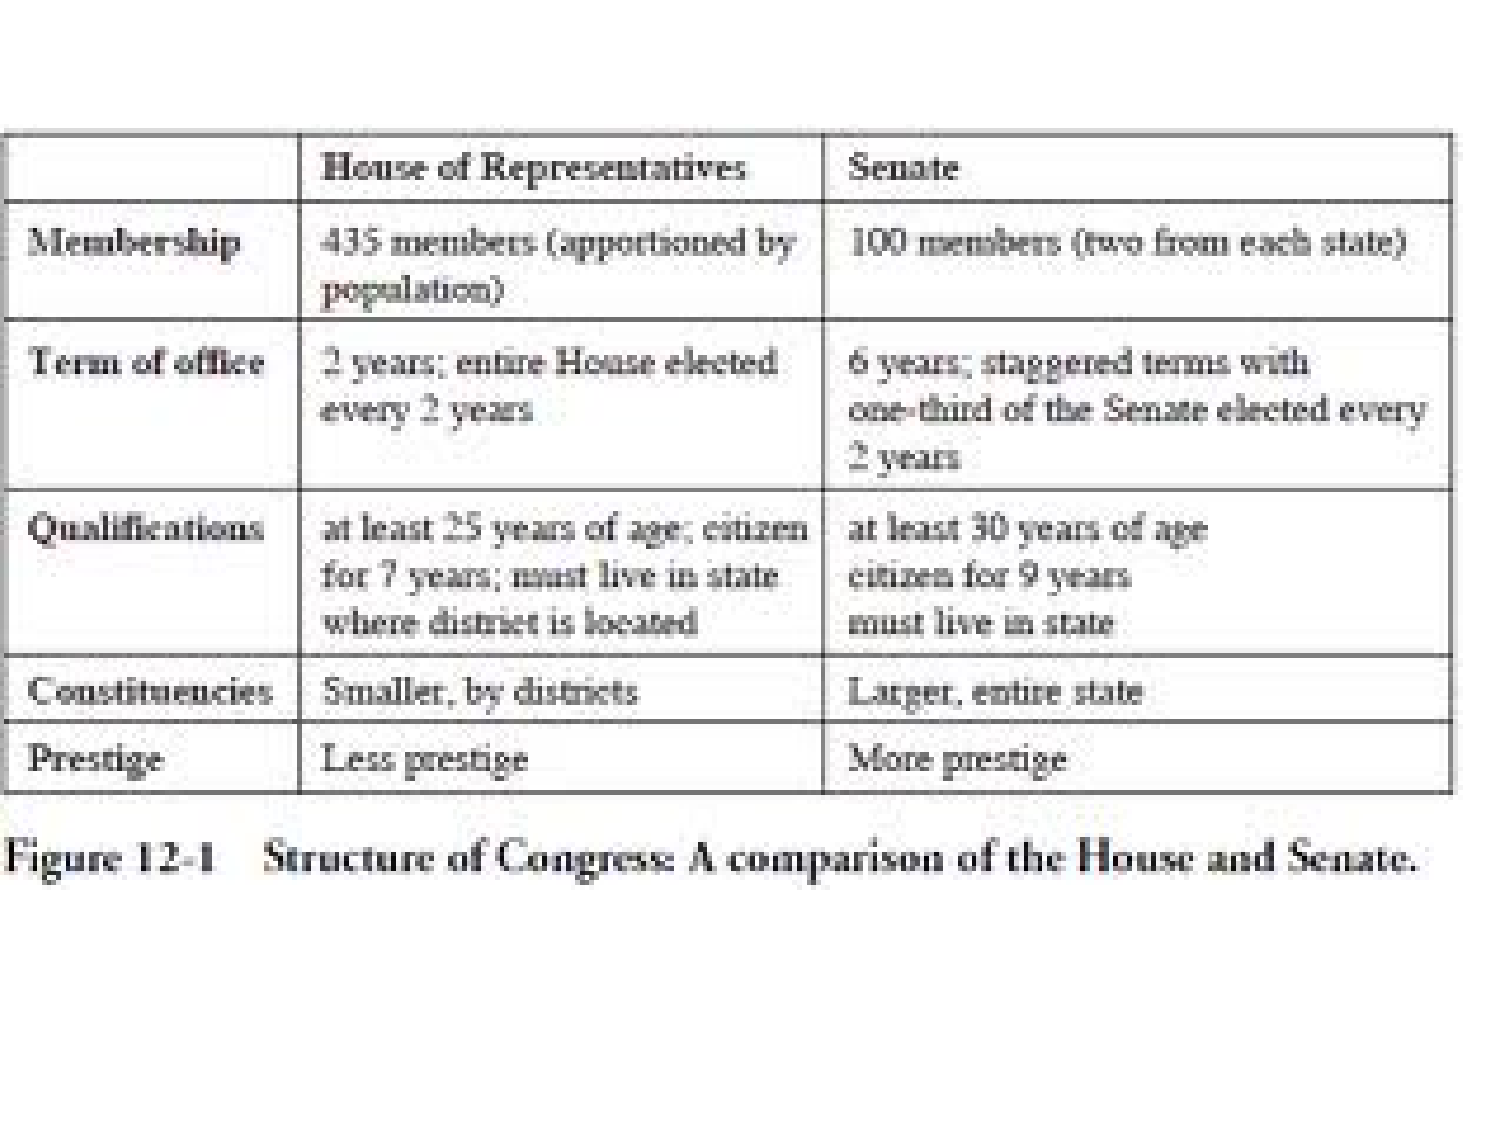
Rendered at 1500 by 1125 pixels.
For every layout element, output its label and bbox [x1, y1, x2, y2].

picture [0, 124, 1463, 890]
